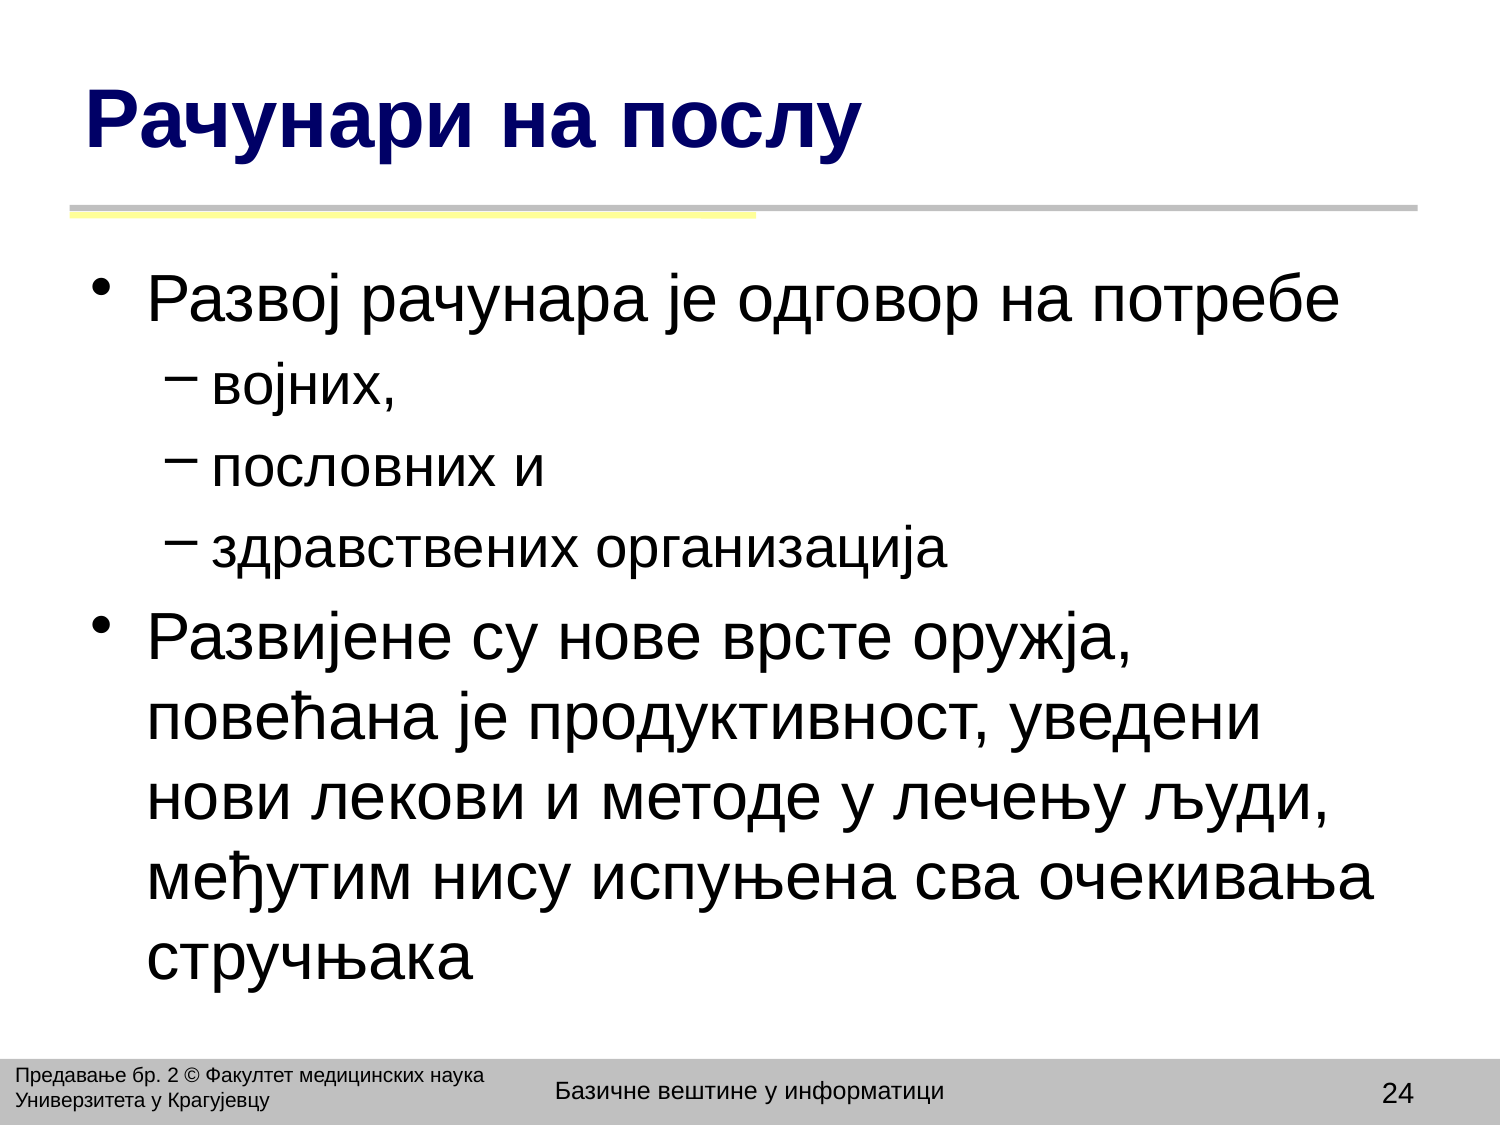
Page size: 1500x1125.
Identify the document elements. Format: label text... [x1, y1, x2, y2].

list Развој рачунара је одговор на потребе војних, пословних и здравствених организација Развијене су нове врсте оружја, повећана је продуктивност, уведени нови лекови и методе у лечењу људи, међутим нису испуњена сва очекивања стручњака [74, 246, 1426, 1023]
footer Базичне вештине у информатици [512, 1066, 988, 1125]
slide_number 24 [1079, 1066, 1430, 1125]
slide_number Предавање бр. 2 © Факултет медицинских наука Универзитета у Крагујевцу [0, 1053, 607, 1108]
title Рачунари на послу [69, 19, 1426, 208]
